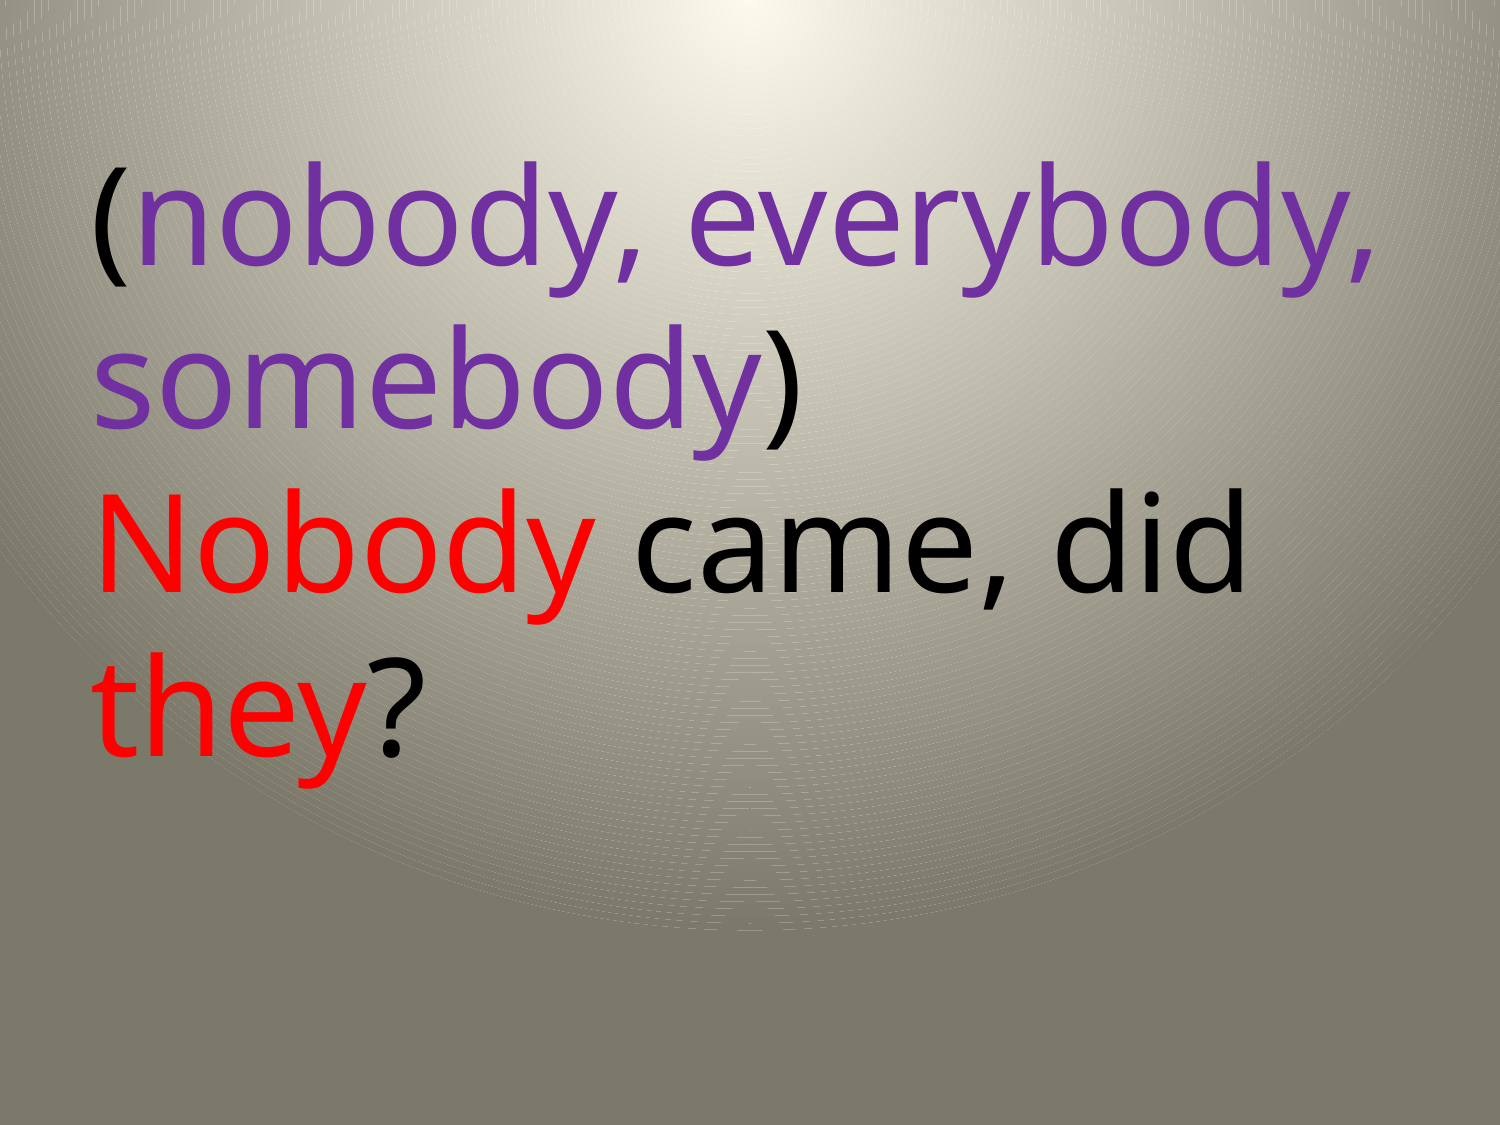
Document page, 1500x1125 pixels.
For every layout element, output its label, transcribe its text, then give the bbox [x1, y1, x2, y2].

title (nobody, everybody, somebody) Nobody came, did they? [75, 45, 1425, 1032]
